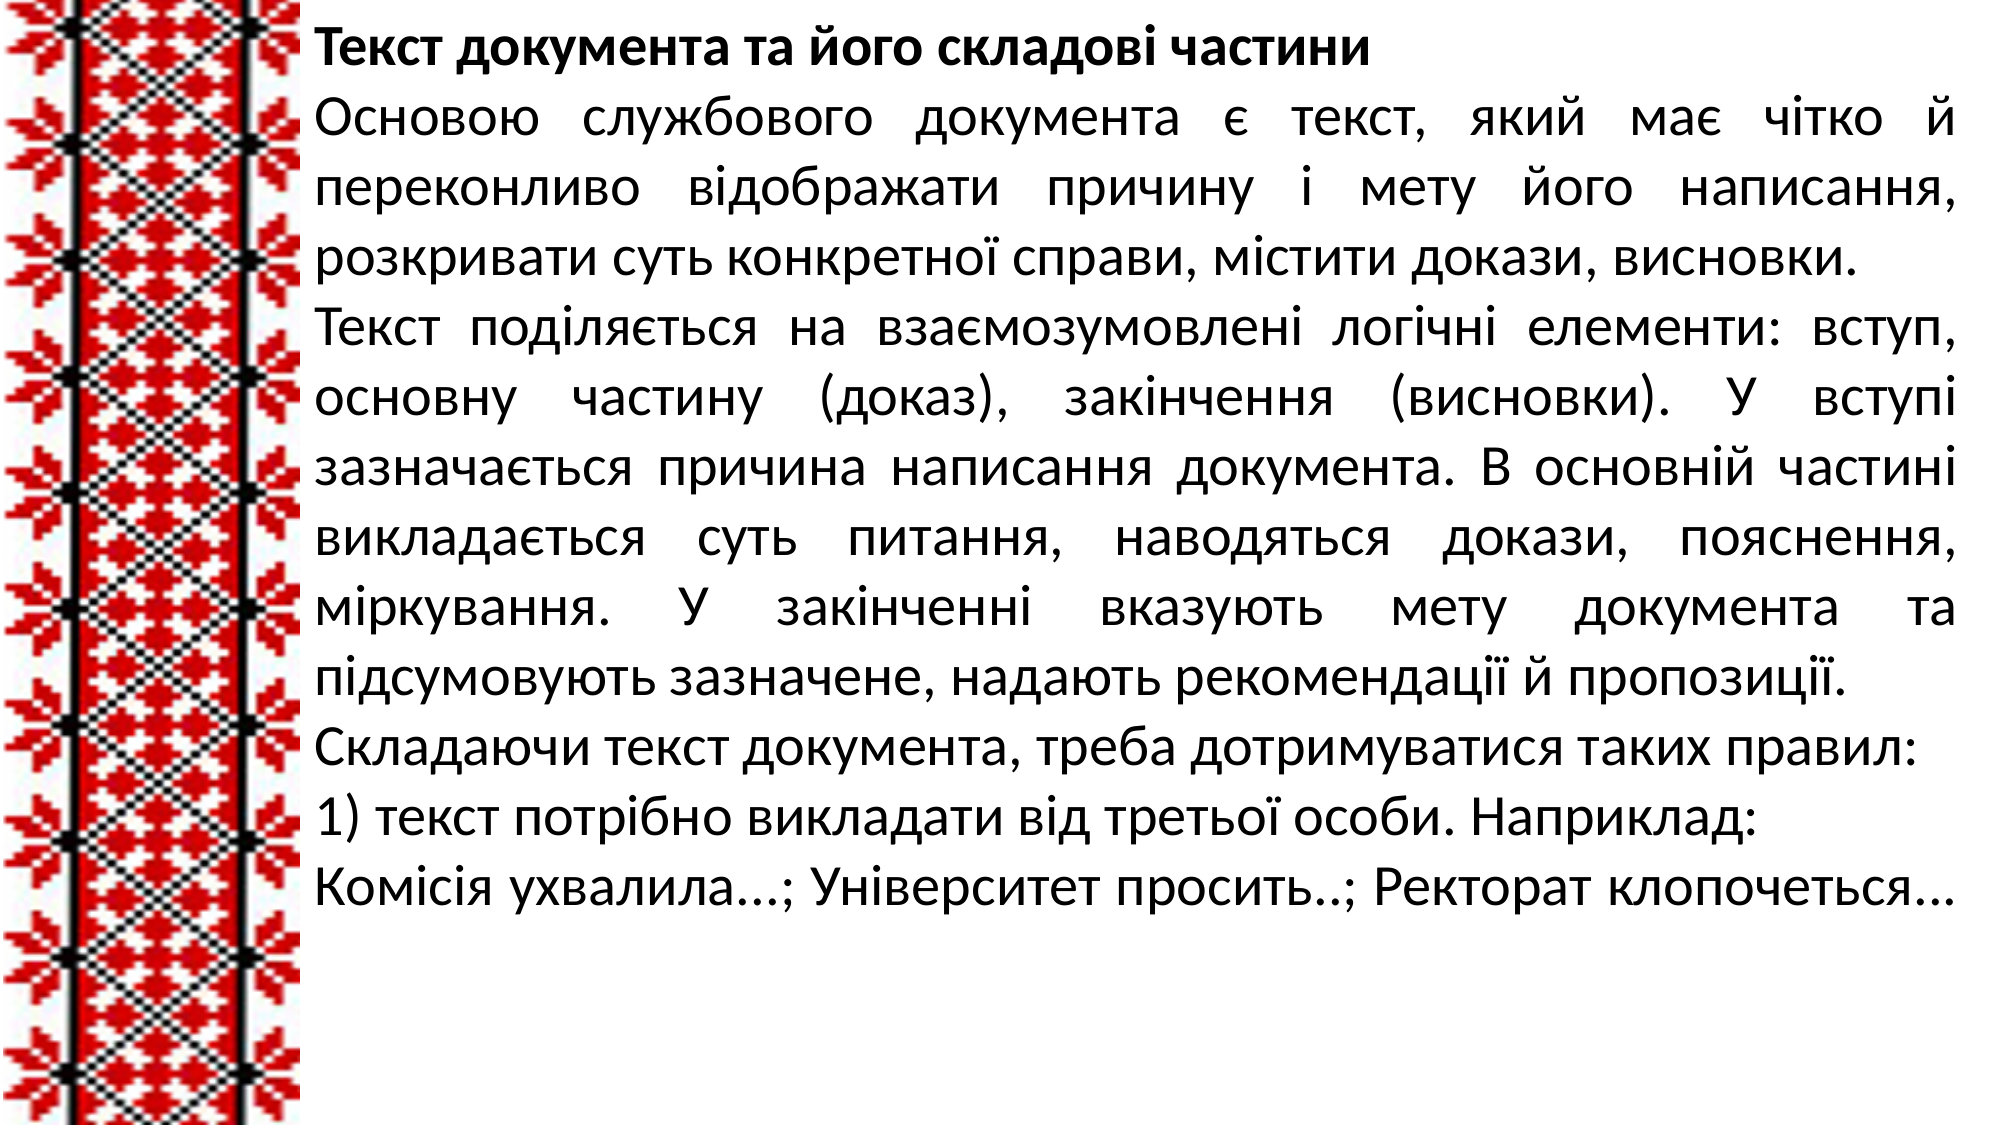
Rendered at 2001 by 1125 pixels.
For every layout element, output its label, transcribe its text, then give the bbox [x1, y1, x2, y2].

text_box Текст документа та його складові частини Основою службового документа є текст, який має чітко й переконливо відображати причину і мету його написання, розкривати суть конкретної справи, містити докази, висновки. Текст поділяється на взаємозумовлені логічні елементи: вступ, основну частину (доказ), закінчення (висновки). У вступі зазначається причина написання документа. В основній частині викладається суть питання, наводяться докази, пояснення, міркування. У закінченні вказують мету документа та підсумовують зазначене, надають рекомендації й пропозиції. Складаючи текст документа, треба дотримуватися таких правил: 1) текст потрібно викладати від третьої особи. Наприклад: Комісія ухвалила...; Університет просить..; Ректорат клопочеться... [300, 0, 1974, 925]
picture [3, 0, 300, 1125]
